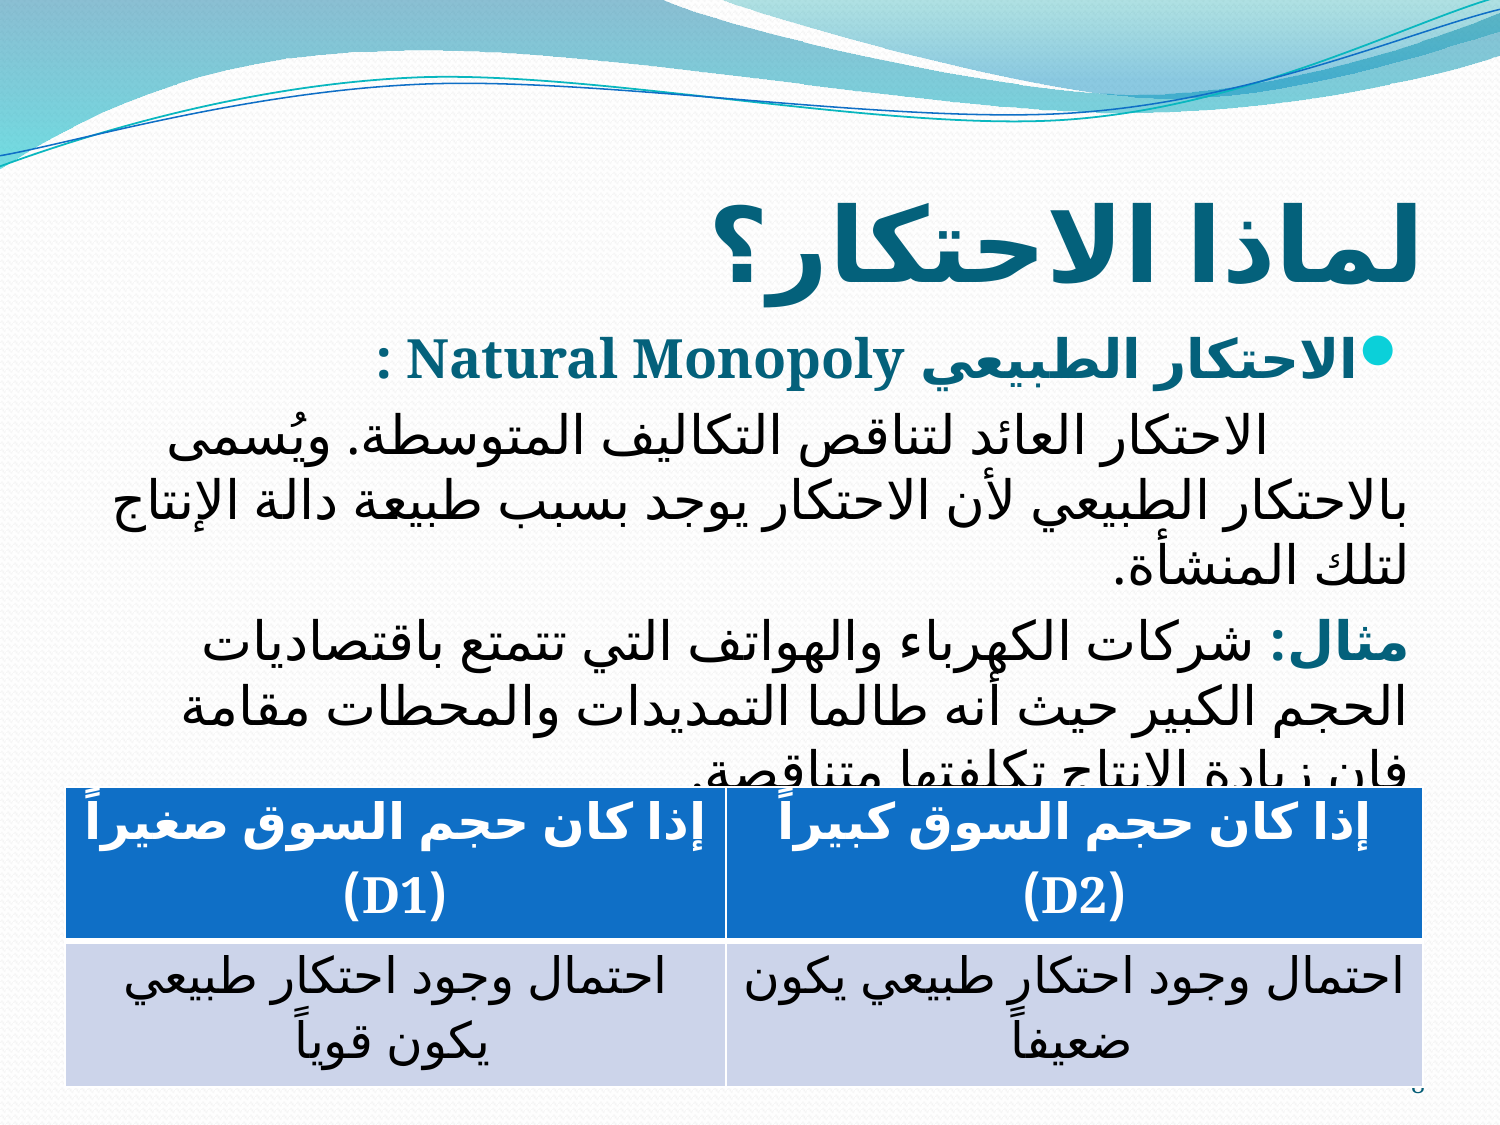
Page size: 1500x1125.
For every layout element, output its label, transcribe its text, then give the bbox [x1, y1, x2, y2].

table_header إذا كان حجم السوق صغيراً (D1) [66, 788, 725, 938]
table_cell احتمال وجود احتكار طبيعي يكون قوياً [66, 944, 725, 1086]
slide_number 8 [1299, 1042, 1425, 1103]
list الاحتكار الطبيعي Natural Monopoly : الاحتكار العائد لتناقص التكاليف المتوسطة. ويُسمى بالاحتكار الطبيعي لأن الاحتكار يوجد بسبب طبيعة دالة الإنتاج لتلك المنشأة. مثال: شركات الكهرباء والهواتف التي تتمتع باقتصاديات الحجم الكبير حيث أنه طالما التمديدات والمحطات مقامة فإن زيادة الإنتاج تكلفتها متناقصة. يعتمد انخفاض التكاليف المتوسطة في الأجل الطويل على حجم السوق: [75, 317, 1425, 1038]
table_cell احتمال وجود احتكار طبيعي يكون ضعيفاً [727, 944, 1422, 1086]
title لماذا الاحتكار؟ [75, 115, 1425, 303]
table_header إذا كان حجم السوق كبيراً (D2) [727, 788, 1422, 938]
